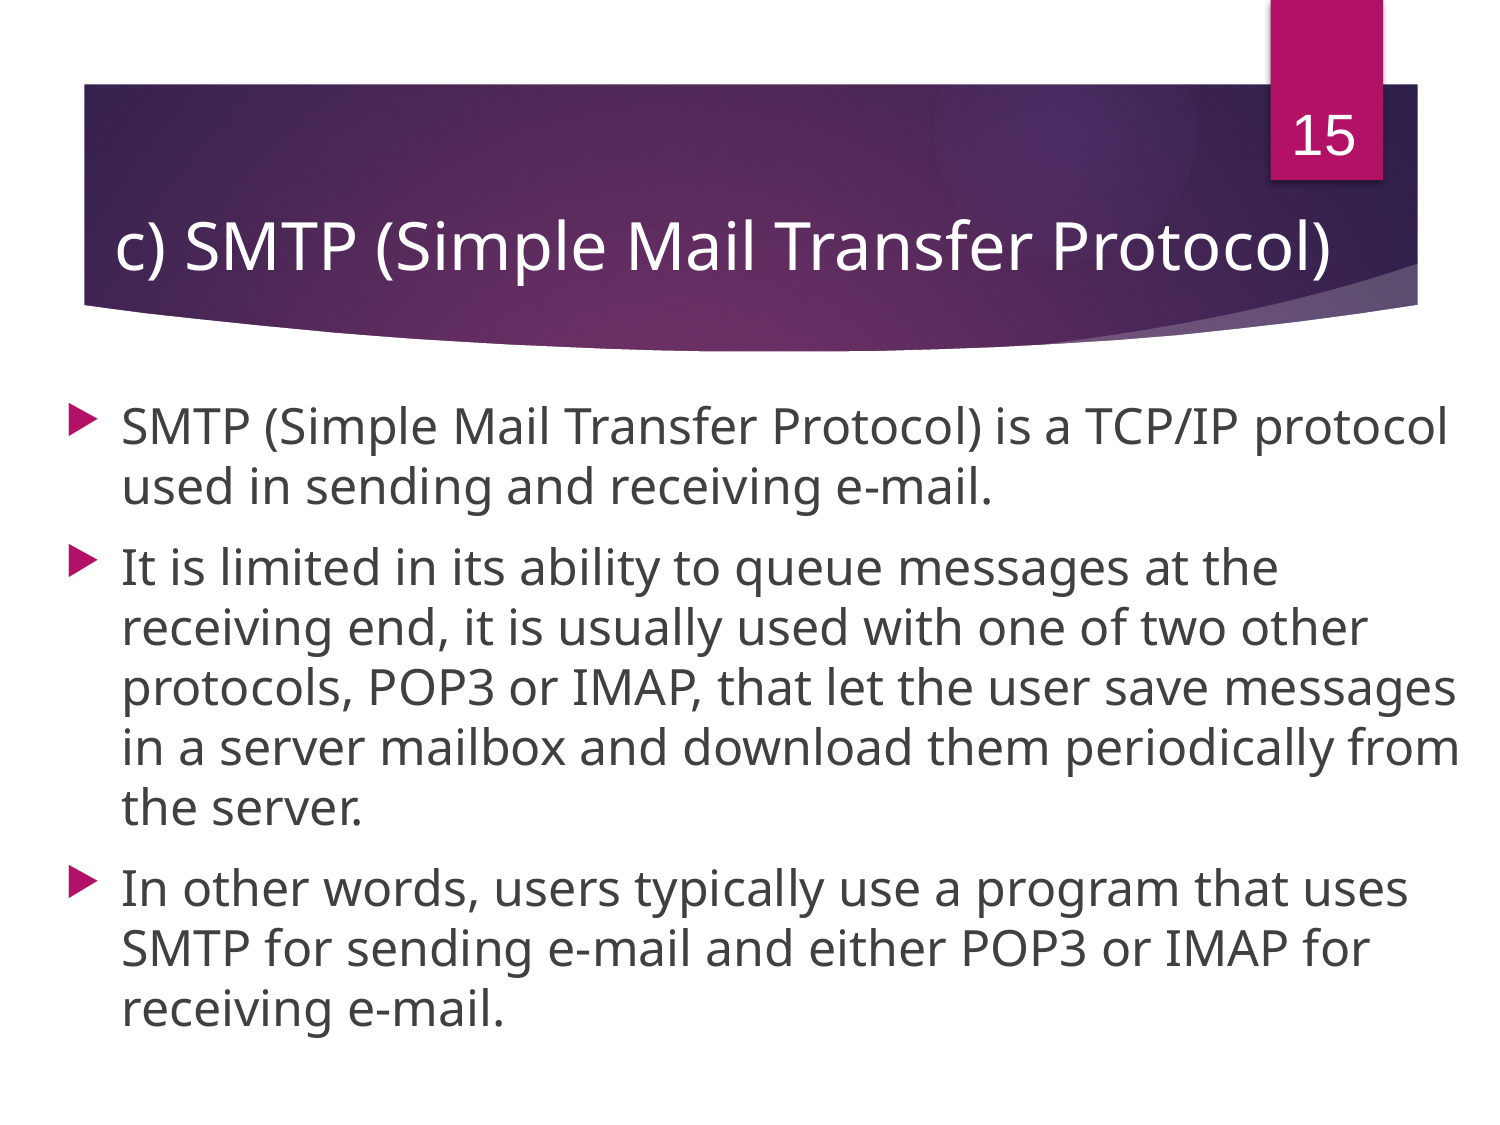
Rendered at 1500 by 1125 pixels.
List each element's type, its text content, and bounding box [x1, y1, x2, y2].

title c) SMTP (Simple Mail Transfer Protocol) [99, 149, 1390, 338]
list SMTP (Simple Mail Transfer Protocol) is a TCP/IP protocol used in sending and receiving e-mail. It is limited in its ability to queue messages at the receiving end, it is usually used with one of two other protocols, POP3 or IMAP, that let the user save messages in a server mailbox and download them periodically from the server. In other words, users typically use a program that uses SMTP for sending e-mail and either POP3 or IMAP for receiving e-mail. [50, 387, 1500, 1063]
slide_number 15 [1259, 48, 1390, 175]
